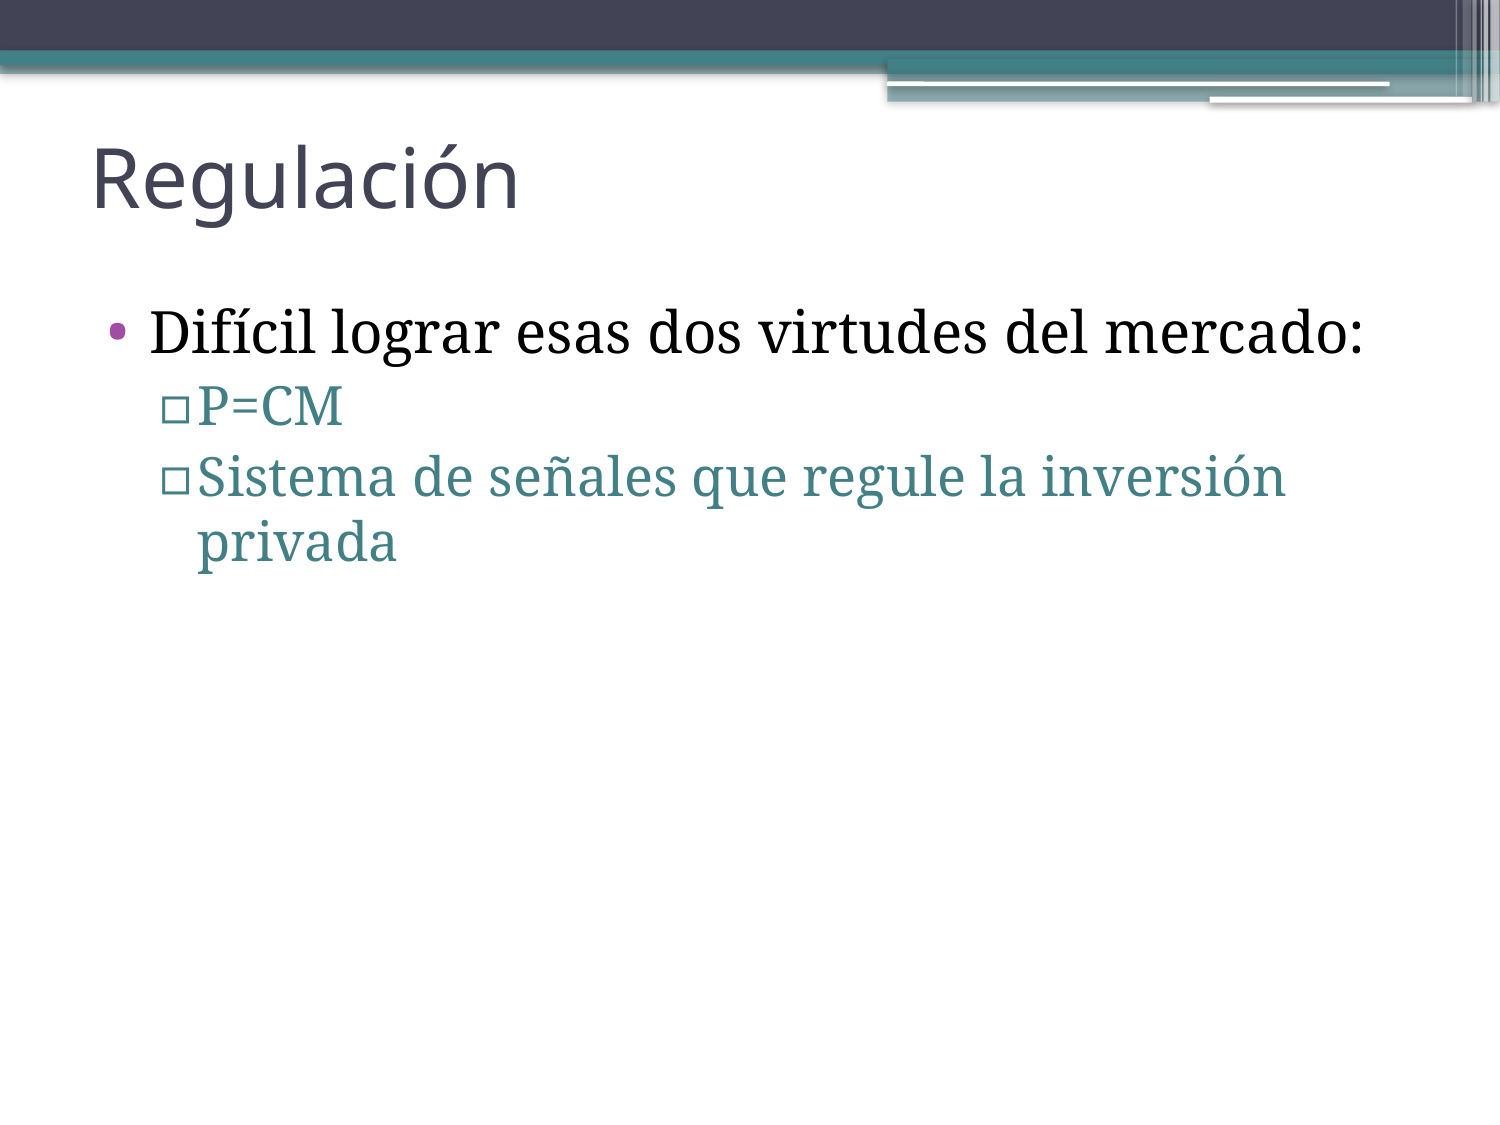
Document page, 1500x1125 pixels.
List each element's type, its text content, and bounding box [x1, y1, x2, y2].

list Difícil lograr esas dos virtudes del mercado: P=CM Sistema de señales que regule la inversión privada [75, 287, 1425, 1004]
title Regulación [75, 87, 1425, 263]
